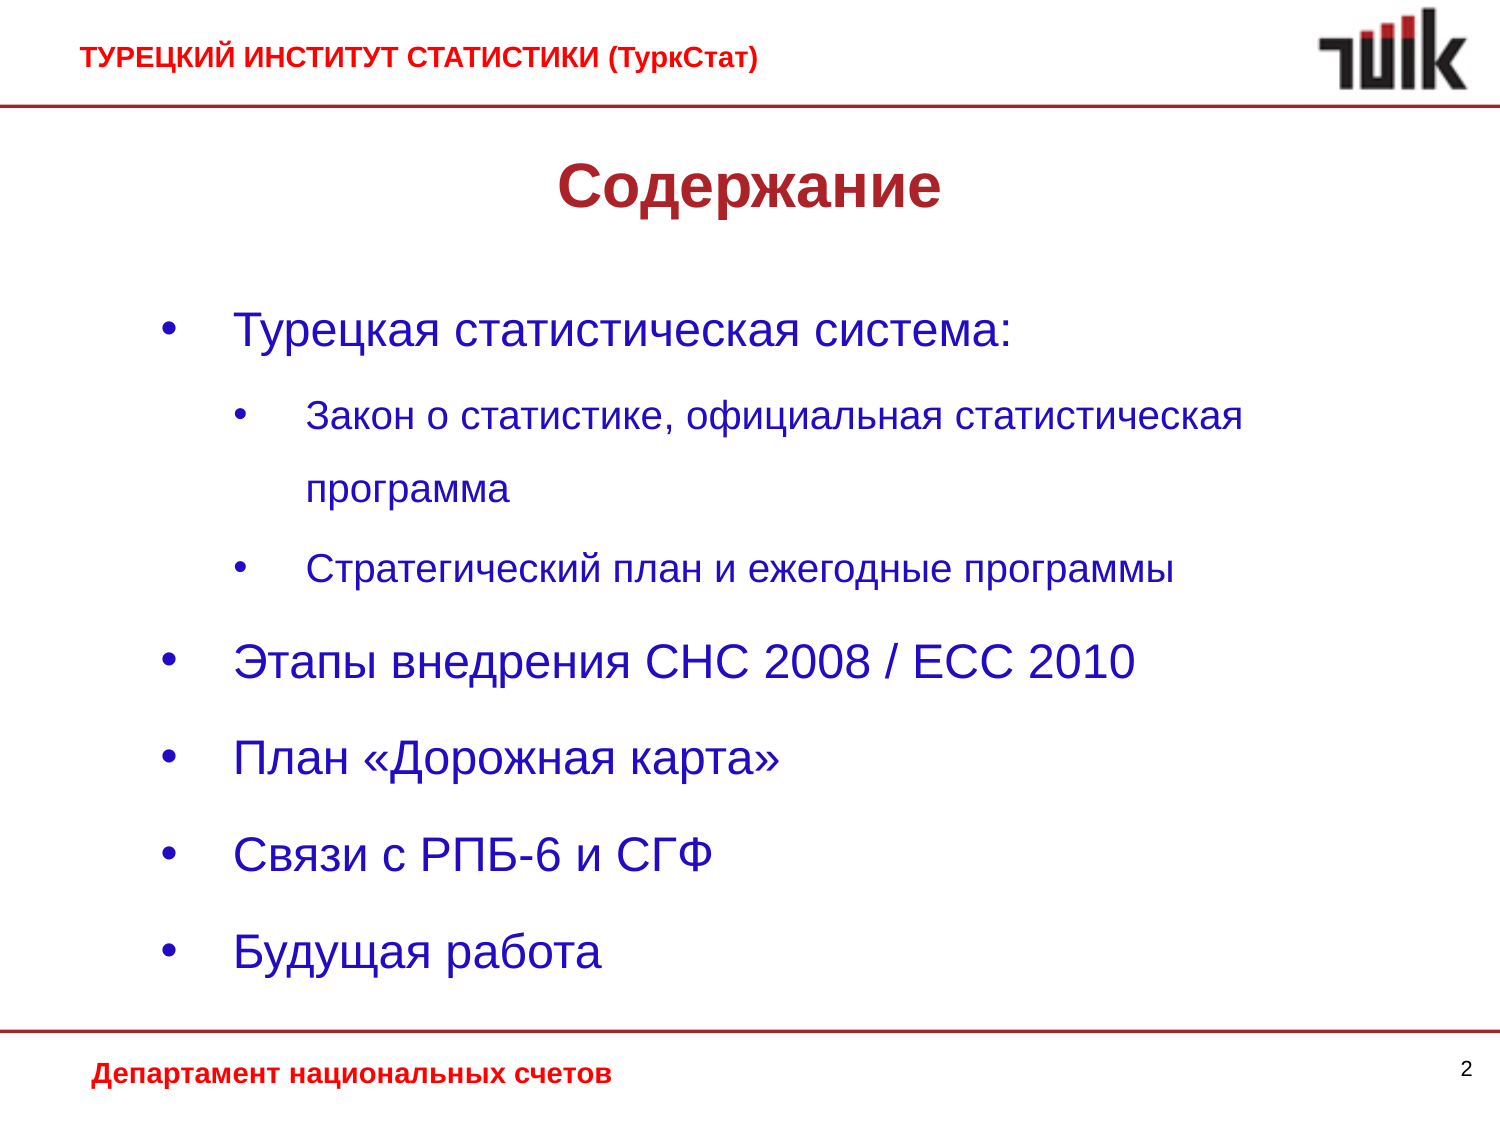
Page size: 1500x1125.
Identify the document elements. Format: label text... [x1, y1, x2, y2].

picture [1316, 0, 1477, 99]
slide_number 2 [1433, 1046, 1500, 1125]
text_box Департамент национальных счетов [76, 1046, 892, 1097]
text_box ТУРЕЦКИЙ ИНСТИТУТ СТАТИСТИКИ (ТуркСтат) [64, 30, 1270, 81]
text_box Содержание Турецкая статистическая система: Закон о статистике, официальная статистическая программа Стратегический план и ежегодные программы Этапы внедрения СНС 2008 / ЕСС 2010 План «Дорожная карта» Связи с РПБ-6 и СГФ Будущая работа [74, 137, 1425, 988]
